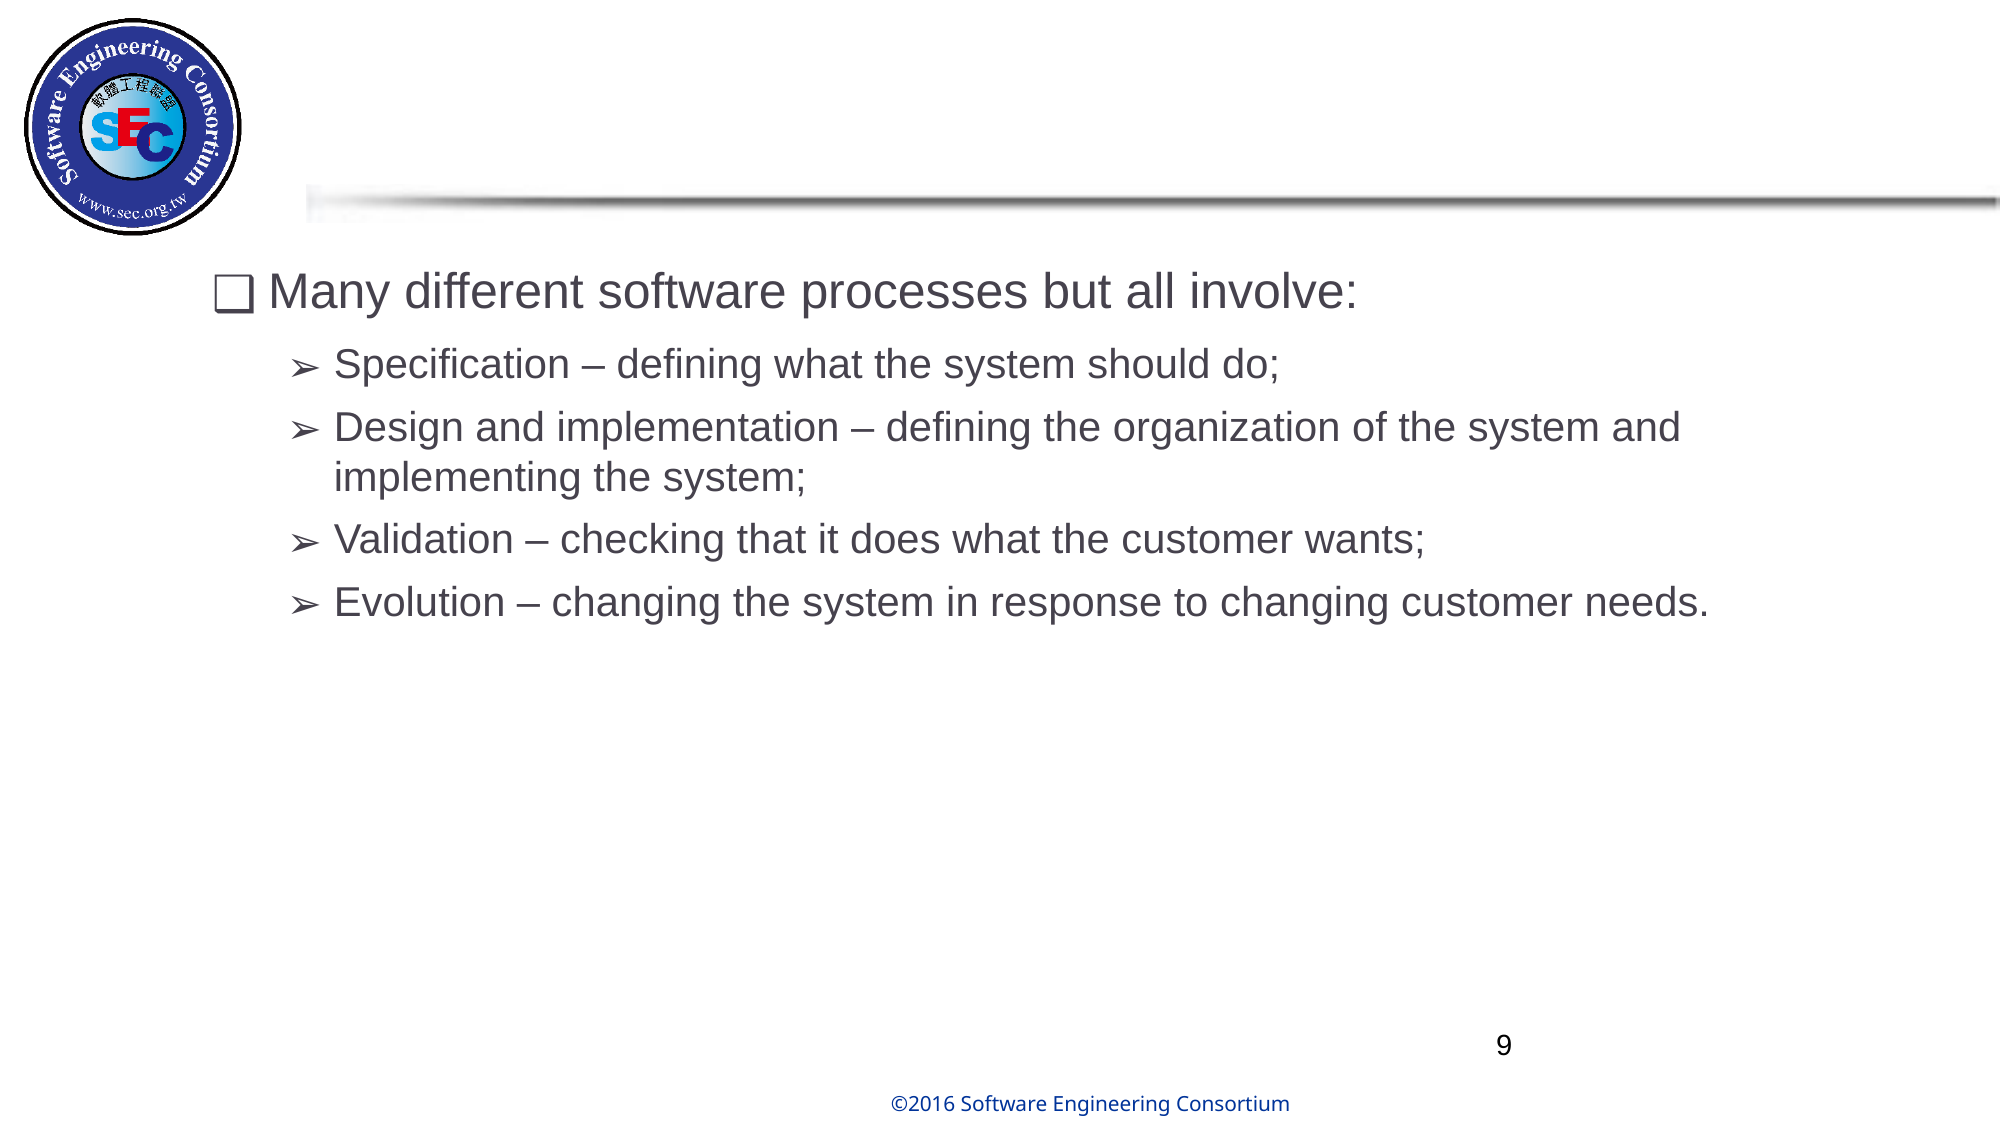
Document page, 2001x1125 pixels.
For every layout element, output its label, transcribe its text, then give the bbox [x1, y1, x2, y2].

picture [306, 184, 2000, 223]
slide_number ‹#› [1481, 1019, 1898, 1094]
list Many different software processes but all involve: Specification – defining what the system should do; Design and implementation – defining the organization of the system and implementing the system; Validation – checking that it does what the customer wants; Evolution – changing the system in response to changing customer needs. [196, 243, 1898, 1000]
picture [0, 0, 265, 259]
